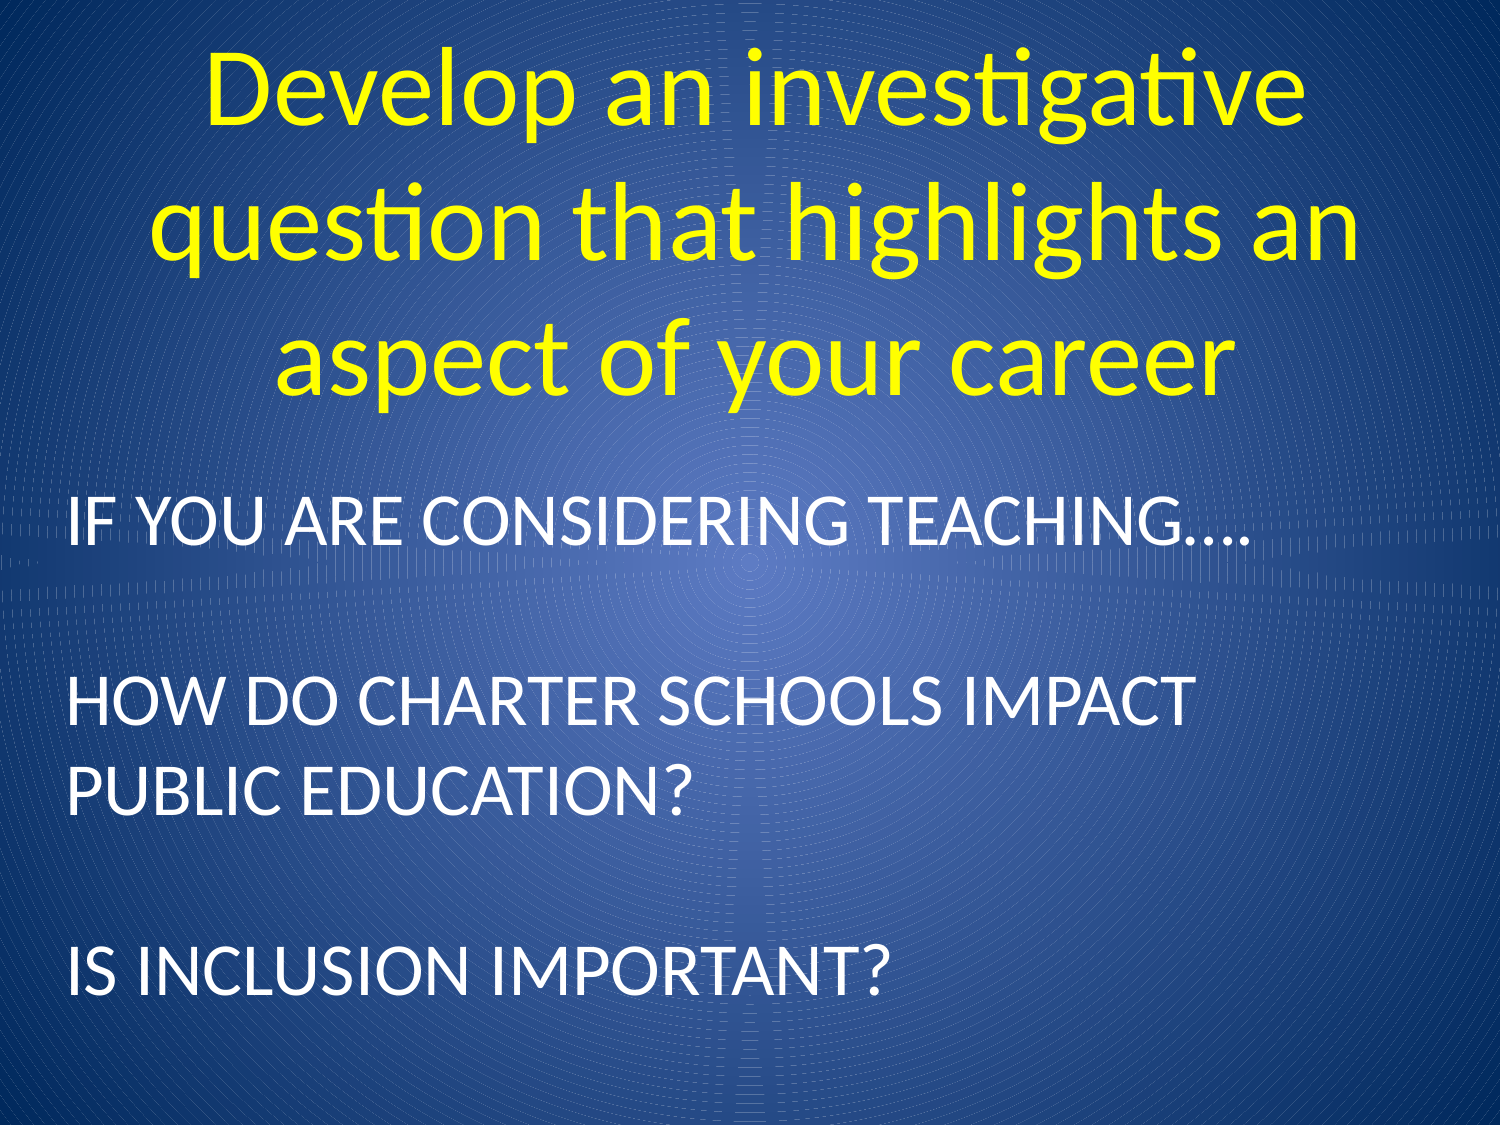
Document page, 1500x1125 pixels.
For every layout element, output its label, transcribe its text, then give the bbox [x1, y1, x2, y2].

list Develop an investigative question that highlights an aspect of your career [37, 0, 1475, 425]
title If you are considering teaching…. How do charter schools impact public education? Is inclusion important? [50, 462, 1438, 1125]
